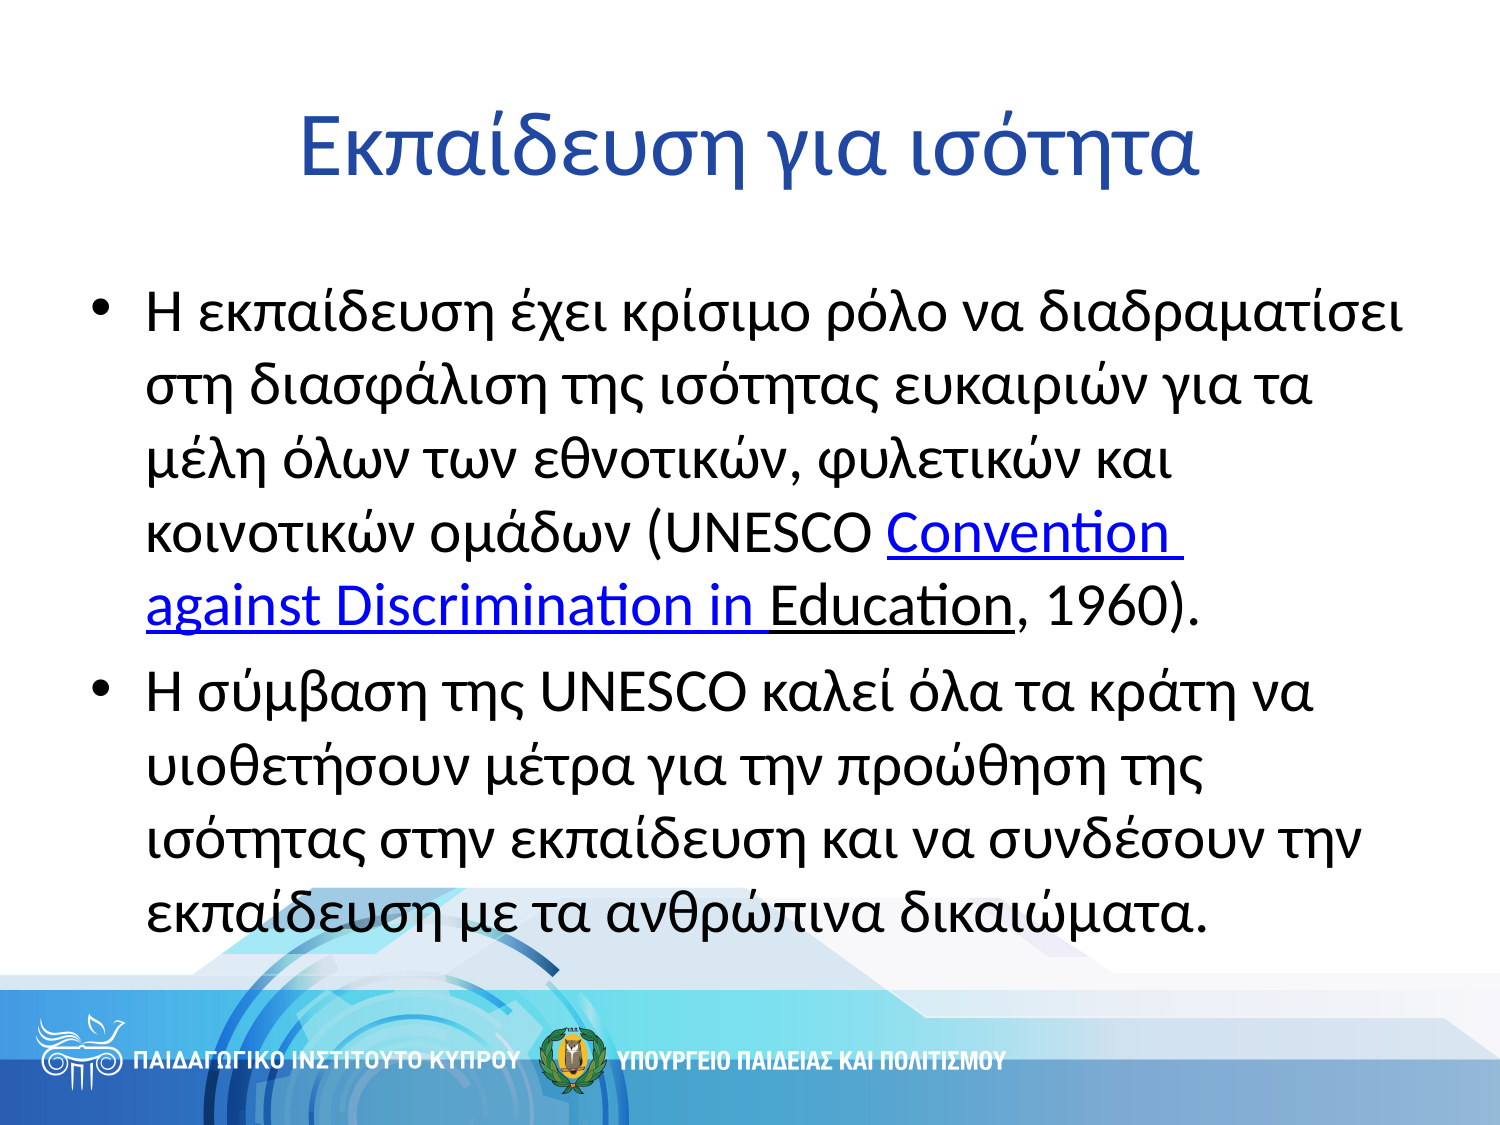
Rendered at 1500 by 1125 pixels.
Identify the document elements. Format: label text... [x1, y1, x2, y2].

picture [0, 0, 1500, 1125]
list Η εκπαίδευση έχει κρίσιμο ρόλο να διαδραματίσει στη διασφάλιση της ισότητας ευκαιριών για τα μέλη όλων των εθνοτικών, φυλετικών και κοινοτικών ομάδων (UNESCO Convention against Discrimination in Education, 1960). Η σύμβαση της UNESCO καλεί όλα τα κράτη να υιοθετήσουν μέτρα για την προώθηση της ισότητας στην εκπαίδευση και να συνδέσουν την εκπαίδευση με τα ανθρώπινα δικαιώματα. [75, 262, 1425, 1005]
title Εκπαίδευση για ισότητα [75, 45, 1425, 233]
